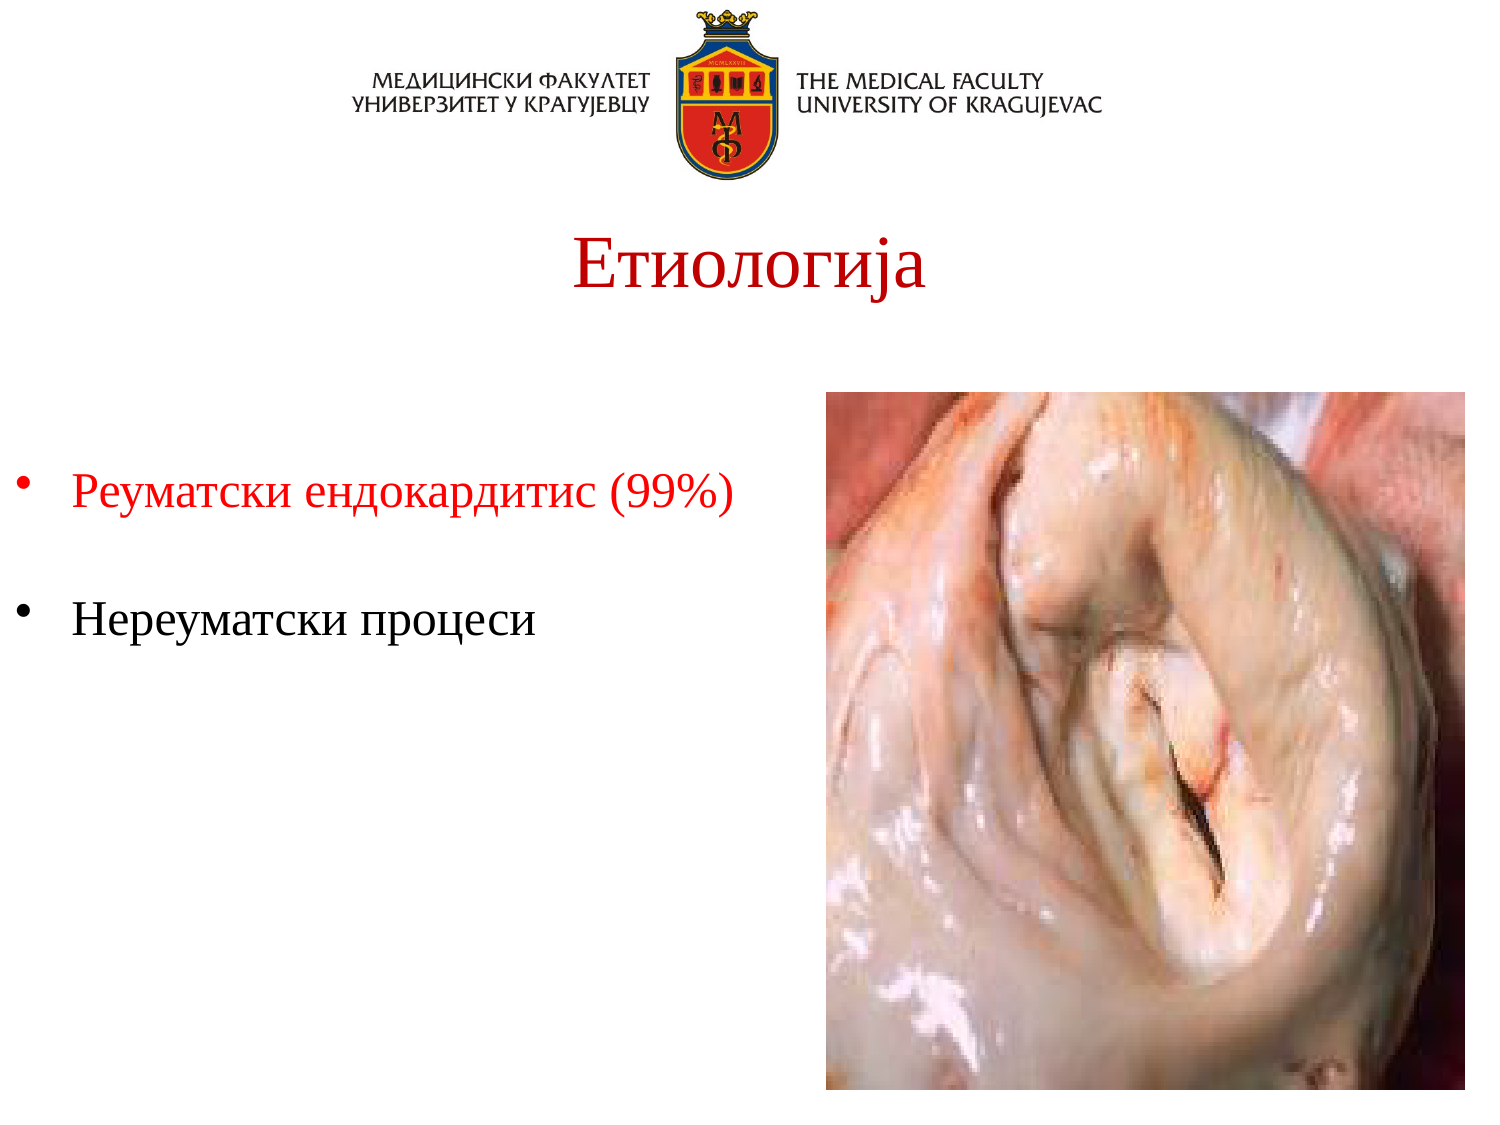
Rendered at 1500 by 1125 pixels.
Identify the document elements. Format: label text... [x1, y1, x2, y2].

picture [826, 392, 1466, 1090]
list Реуматски ендокардитис (99%) Нереуматски процеси [0, 457, 797, 1079]
text_box Етиологија [74, 187, 1425, 329]
picture [328, 0, 1125, 187]
